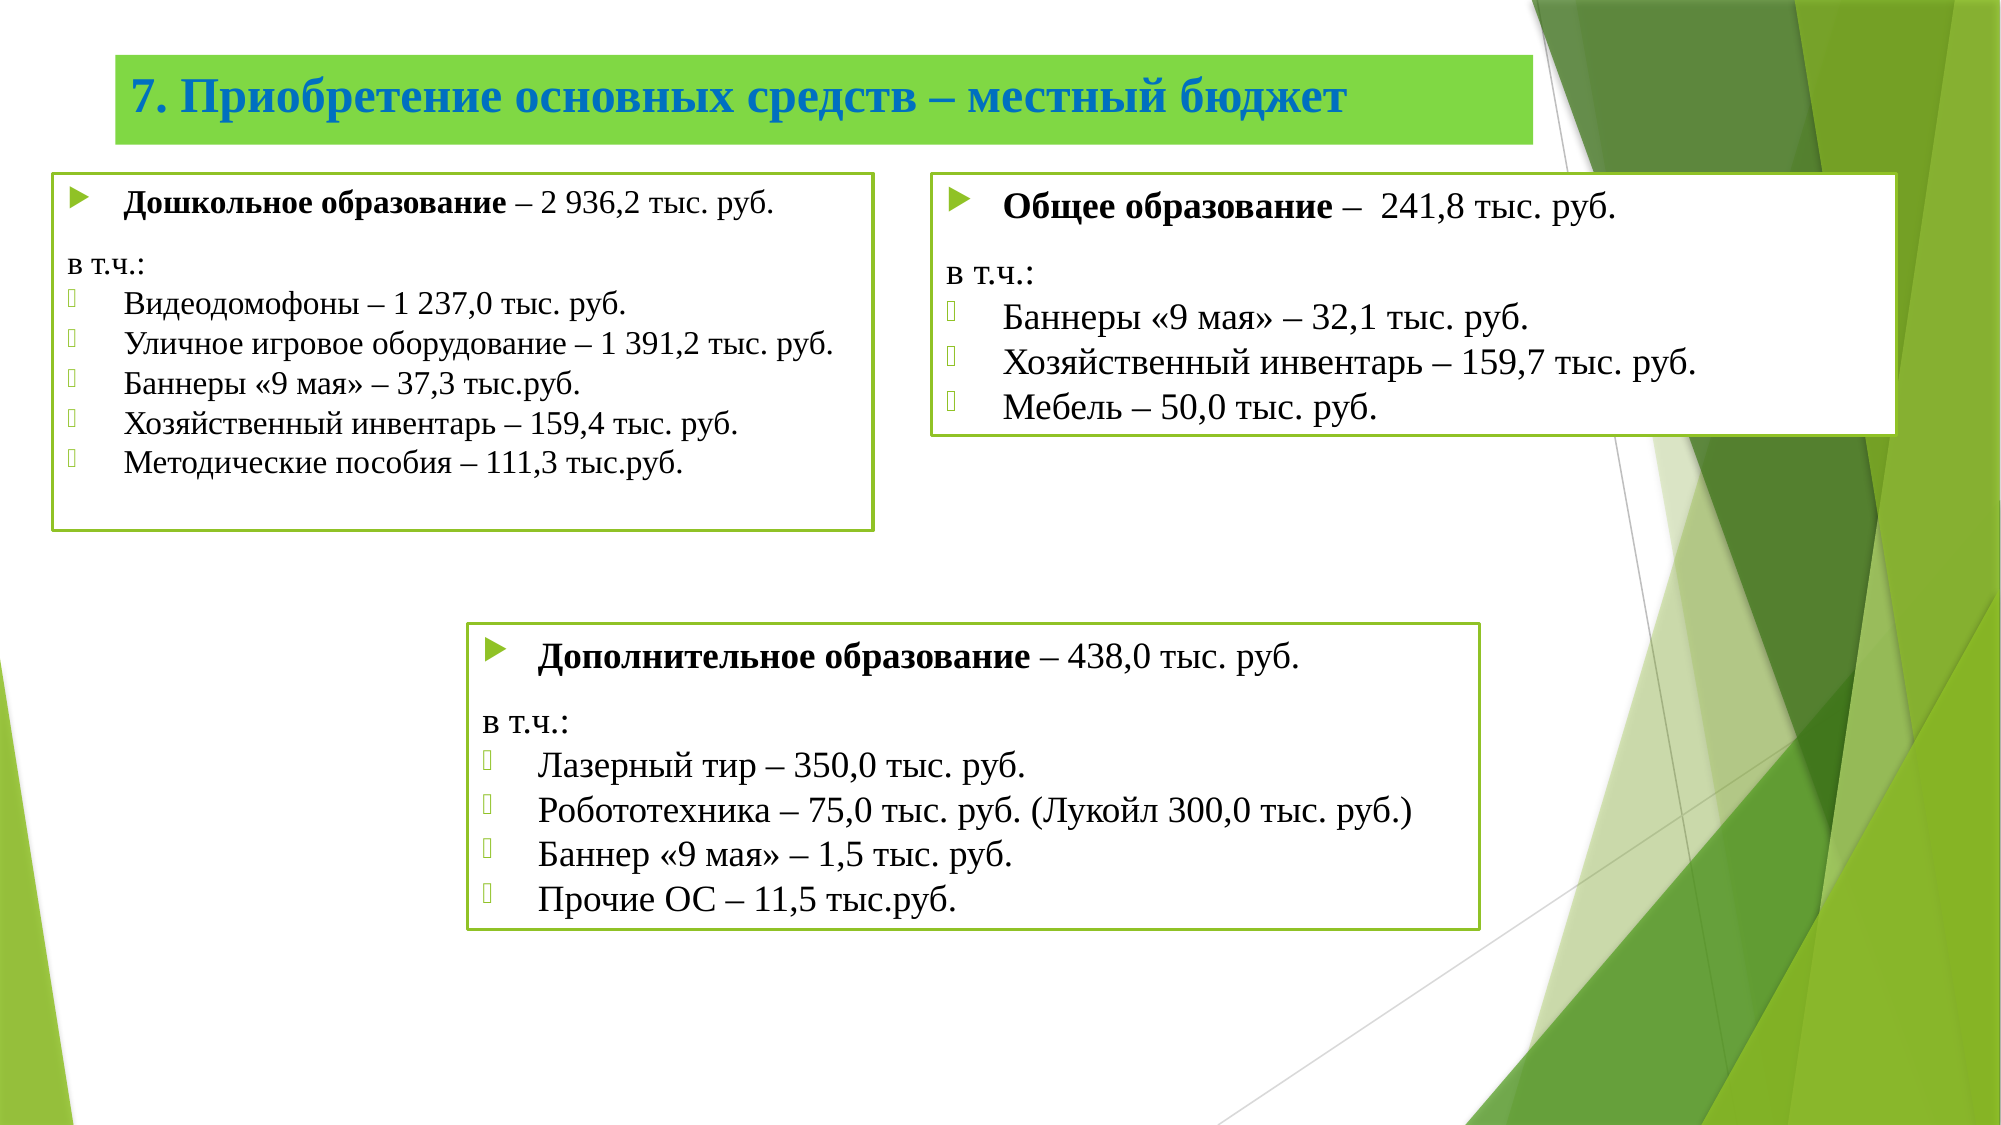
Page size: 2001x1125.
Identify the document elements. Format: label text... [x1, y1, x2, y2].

text_box Дошкольное образование – 2 936,2 тыс. руб. в т.ч.: Видеодомофоны – 1 237,0 тыс. руб. Уличное игровое оборудование – 1 391,2 тыс. руб. Баннеры «9 мая» – 37,3 тыс.руб. Хозяйственный инвентарь – 159,4 тыс. руб. Методические пособия – 111,3 тыс.руб. [51, 172, 875, 532]
text_box Общее образование – 241,8 тыс. руб. в т.ч.: Баннеры «9 мая» – 32,1 тыс. руб. Хозяйственный инвентарь – 159,7 тыс. руб. Мебель – 50,0 тыс. руб. [930, 172, 1898, 437]
title 7. Приобретение основных средств – местный бюджет [115, 54, 1534, 145]
text_box Дополнительное образование – 438,0 тыс. руб. в т.ч.: Лазерный тир – 350,0 тыс. руб. Робототехника – 75,0 тыс. руб. (Лукойл 300,0 тыс. руб.) Баннер «9 мая» – 1,5 тыс. руб. Прочие ОС – 11,5 тыс.руб. [466, 622, 1481, 931]
